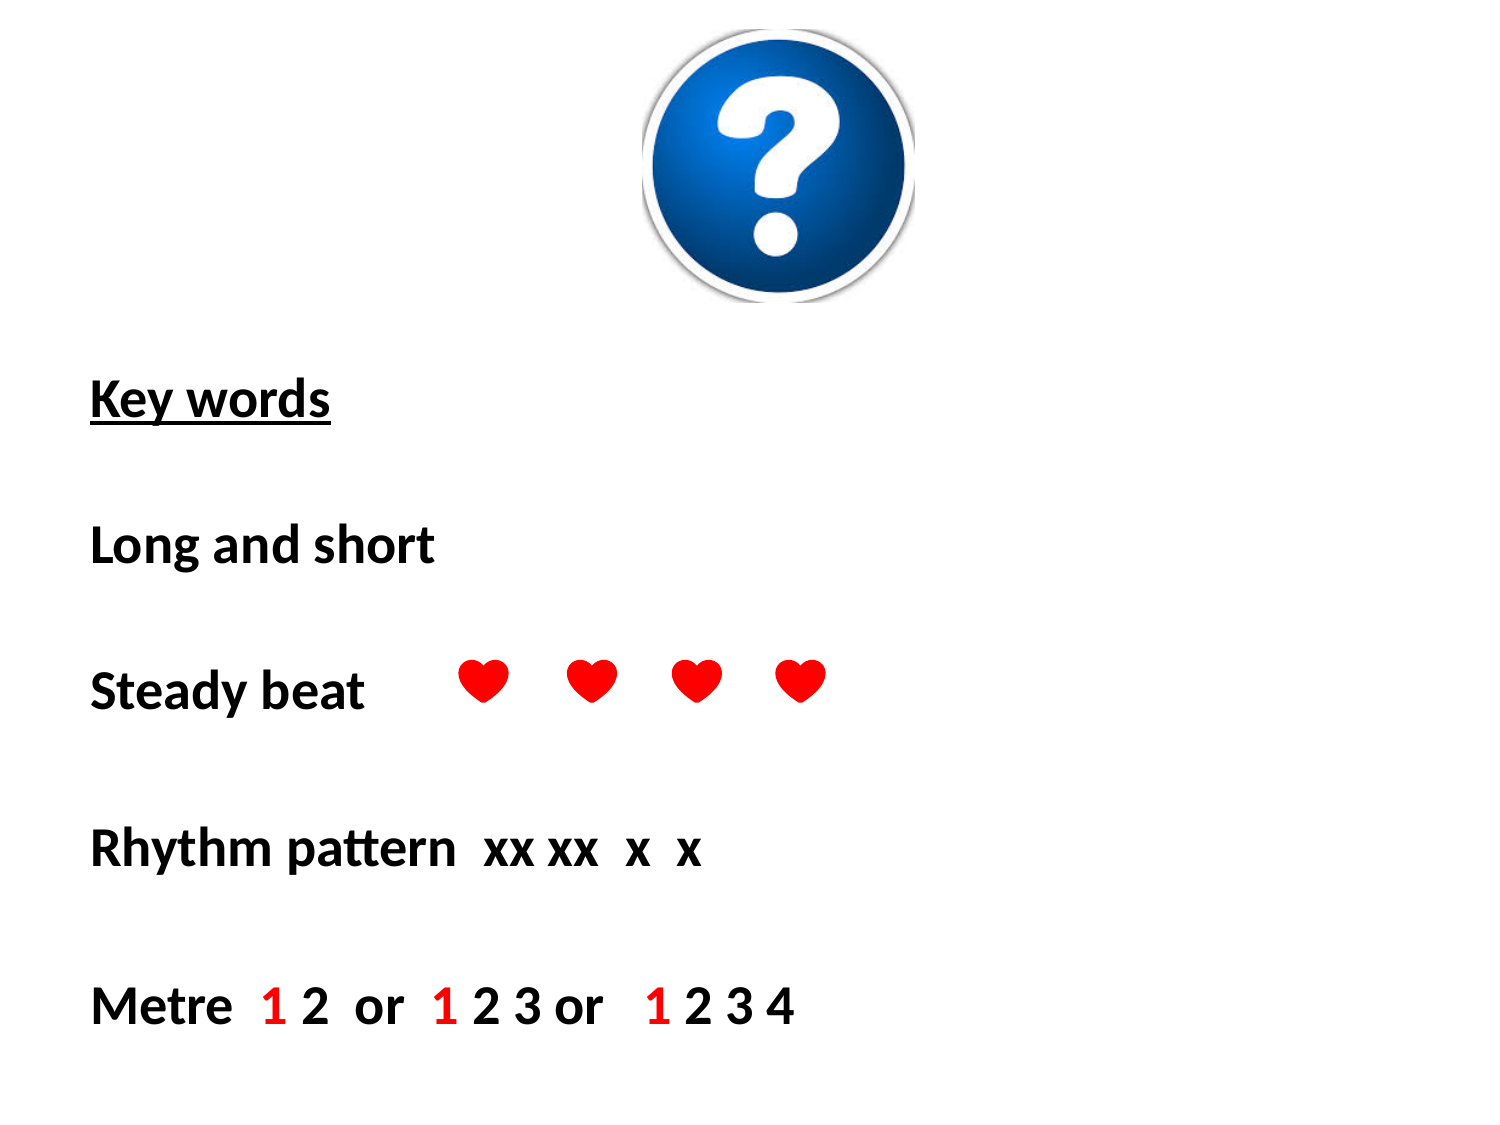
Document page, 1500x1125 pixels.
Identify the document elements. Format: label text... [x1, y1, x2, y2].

text_box [567, 660, 617, 702]
text_box [672, 660, 721, 702]
list Key words Long and short Steady beat Rhythm pattern xx xx x x Metre 1 2 or 1 2 3 or 1 2 3 4 [75, 275, 1425, 1113]
picture [642, 29, 915, 303]
text_box [459, 660, 508, 702]
text_box [776, 660, 825, 702]
